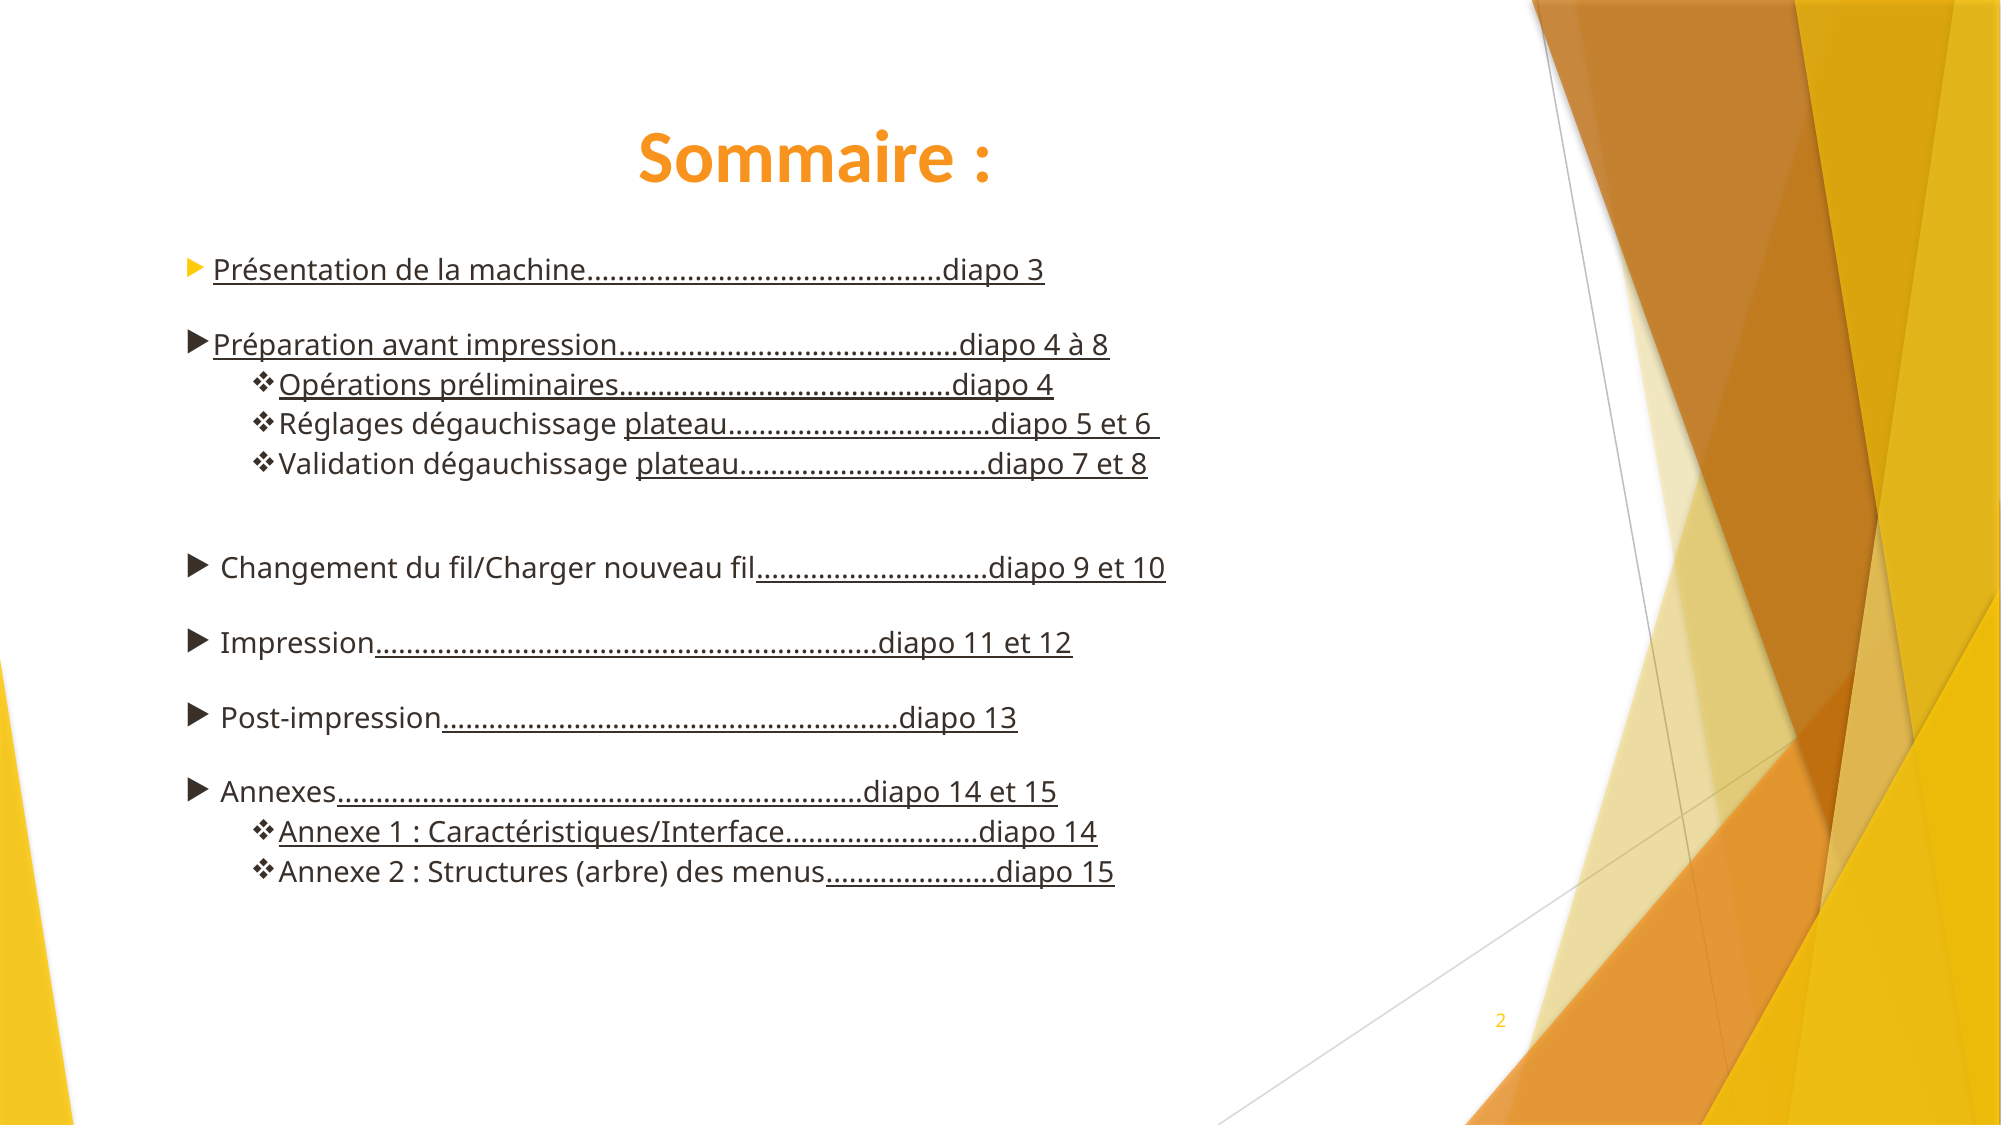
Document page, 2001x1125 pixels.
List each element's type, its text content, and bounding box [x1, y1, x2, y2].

slide_number 2 [1409, 991, 1522, 1051]
title Sommaire : [111, 99, 1522, 317]
list Présentation de la machine..............................................diapo 3 Préparation avant impression............................................diapo 4 à 8 Opérations préliminaires...........................................diapo 4 Réglages dégauchissage plateau..................................diapo 5 et 6 Validation dégauchissage plateau................................diapo 7 et 8 Changement du fil/Charger nouveau fil..............................diapo 9 et 10 Impression.................................................................diapo 11 et 12 Post-impression...........................................................diapo 13 Annexes....................................................................diapo 14 et 15 Annexe 1 : Caractéristiques/Interface.........................diapo 14 Annexe 2 : Structures (arbre) des menus......................diapo 15 [169, 243, 1871, 946]
